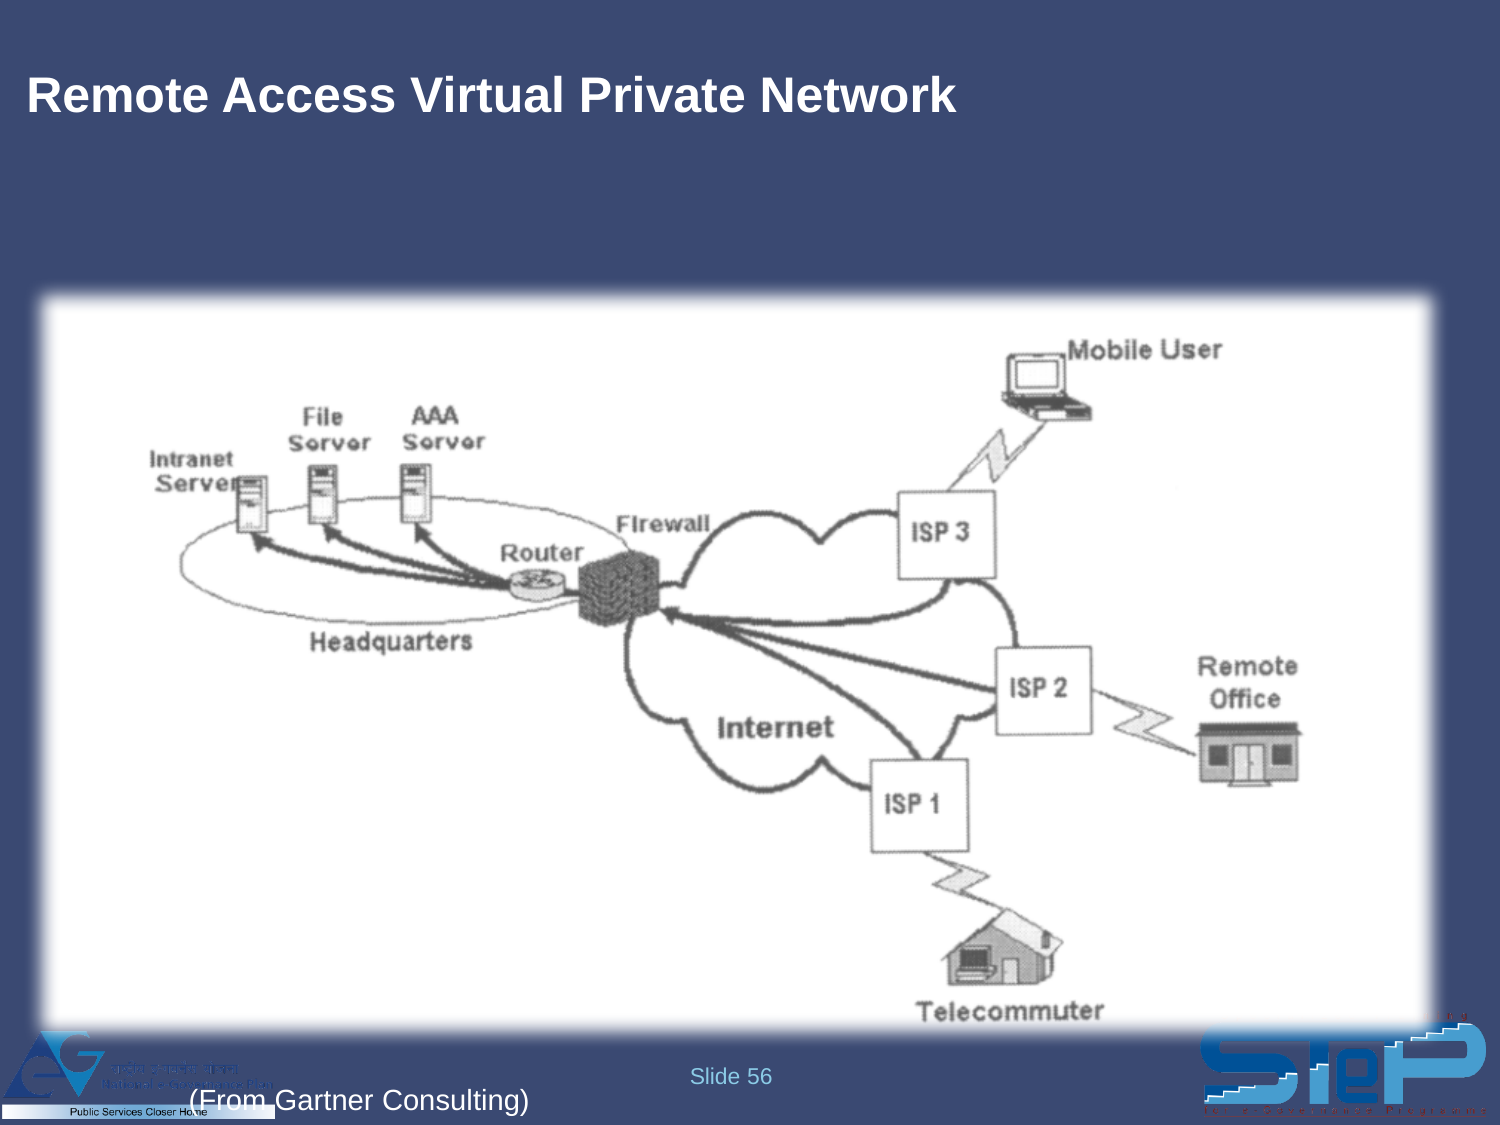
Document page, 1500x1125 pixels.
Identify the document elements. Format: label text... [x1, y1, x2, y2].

picture [1200, 1011, 1486, 1117]
picture [2, 1031, 275, 1119]
text_box (From Gartner Consulting) [174, 1065, 556, 1125]
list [24, 277, 1451, 1051]
title Remote Access Virtual Private Network [26, 61, 1472, 187]
